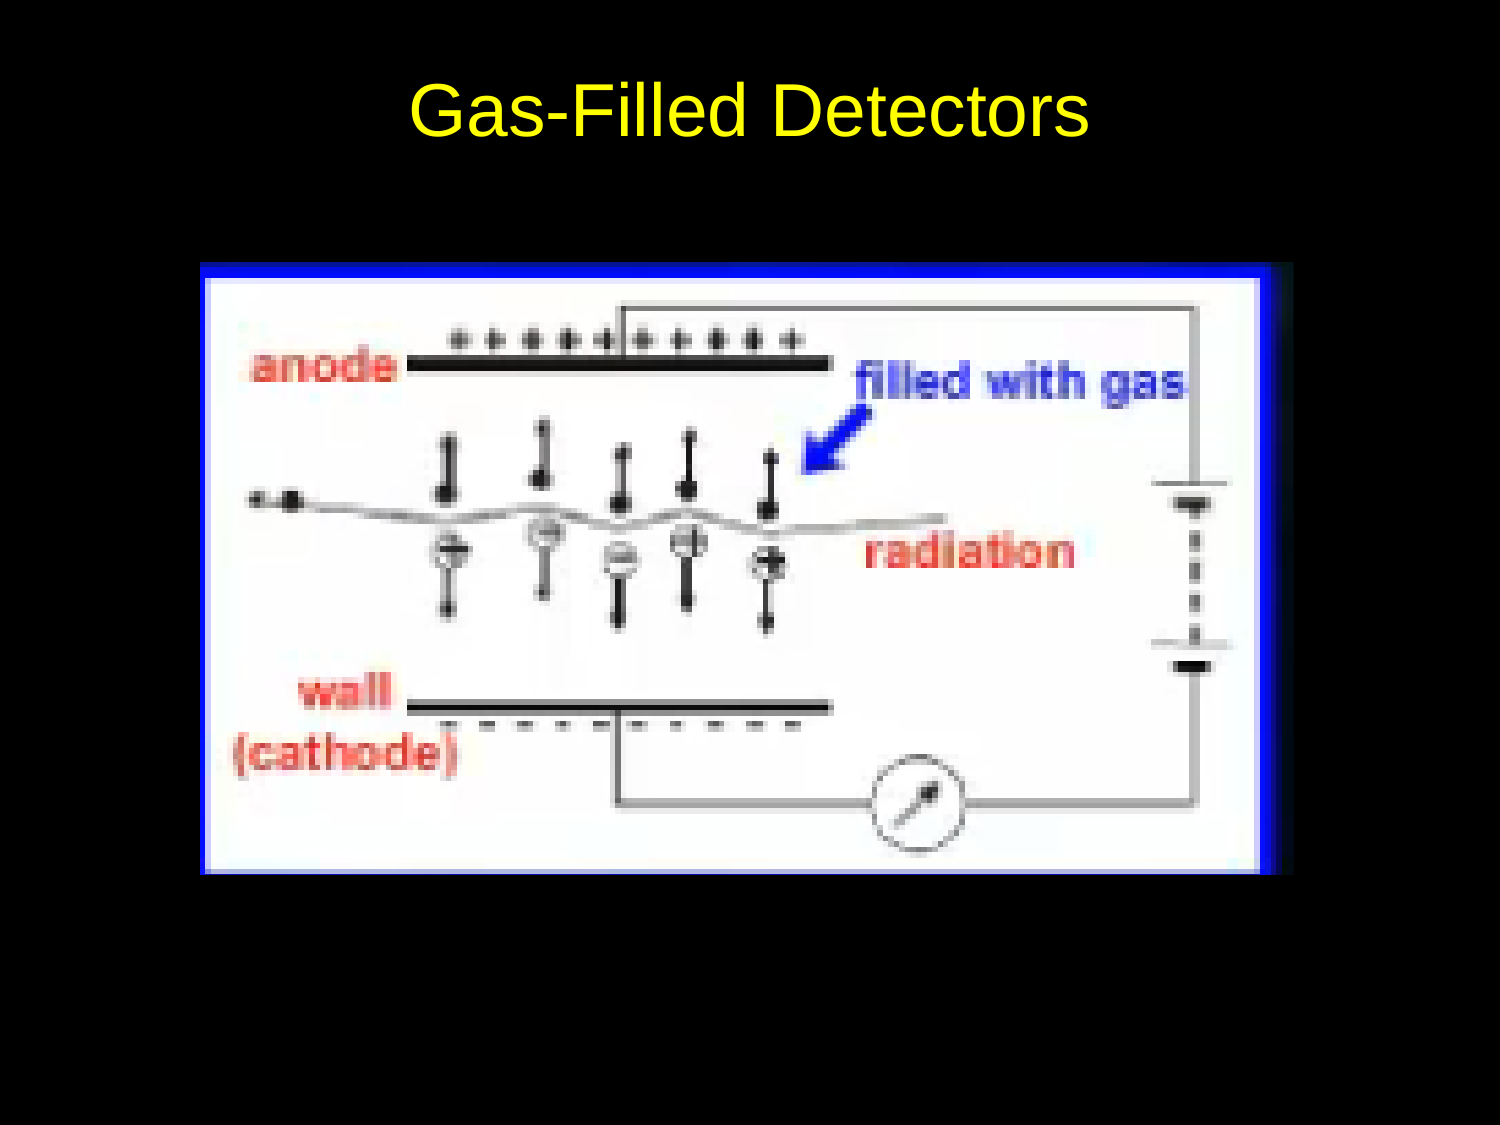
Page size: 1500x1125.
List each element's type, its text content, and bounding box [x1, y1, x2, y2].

picture [199, 262, 1294, 876]
title Gas-Filled Detectors [74, 12, 1426, 201]
